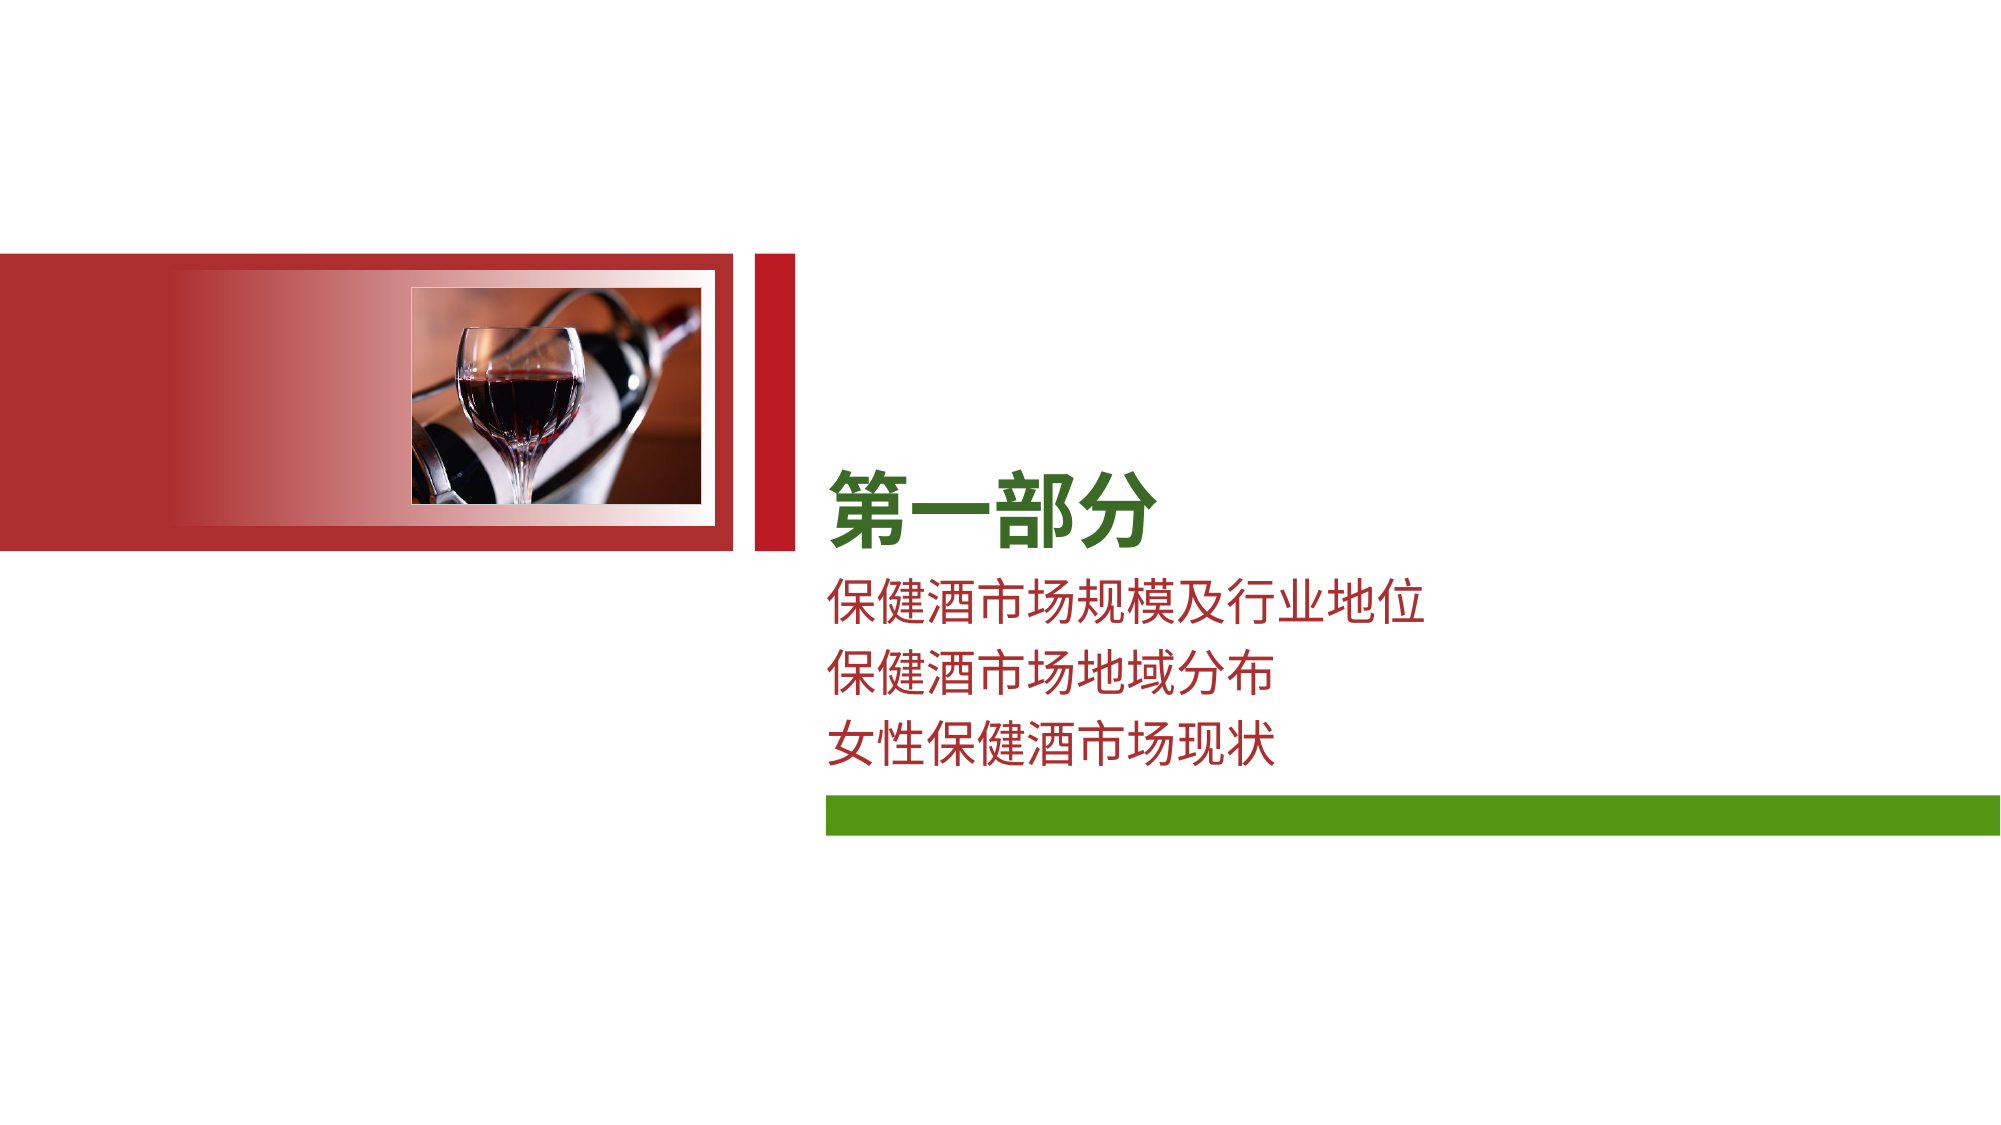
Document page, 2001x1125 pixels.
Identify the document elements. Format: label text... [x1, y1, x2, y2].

text_box 保健酒市场地域分布 [811, 634, 1496, 705]
picture [412, 288, 701, 504]
text_box 保健酒市场规模及行业地位 [811, 562, 1496, 634]
text_box 女性保健酒市场现状 [811, 705, 1496, 781]
